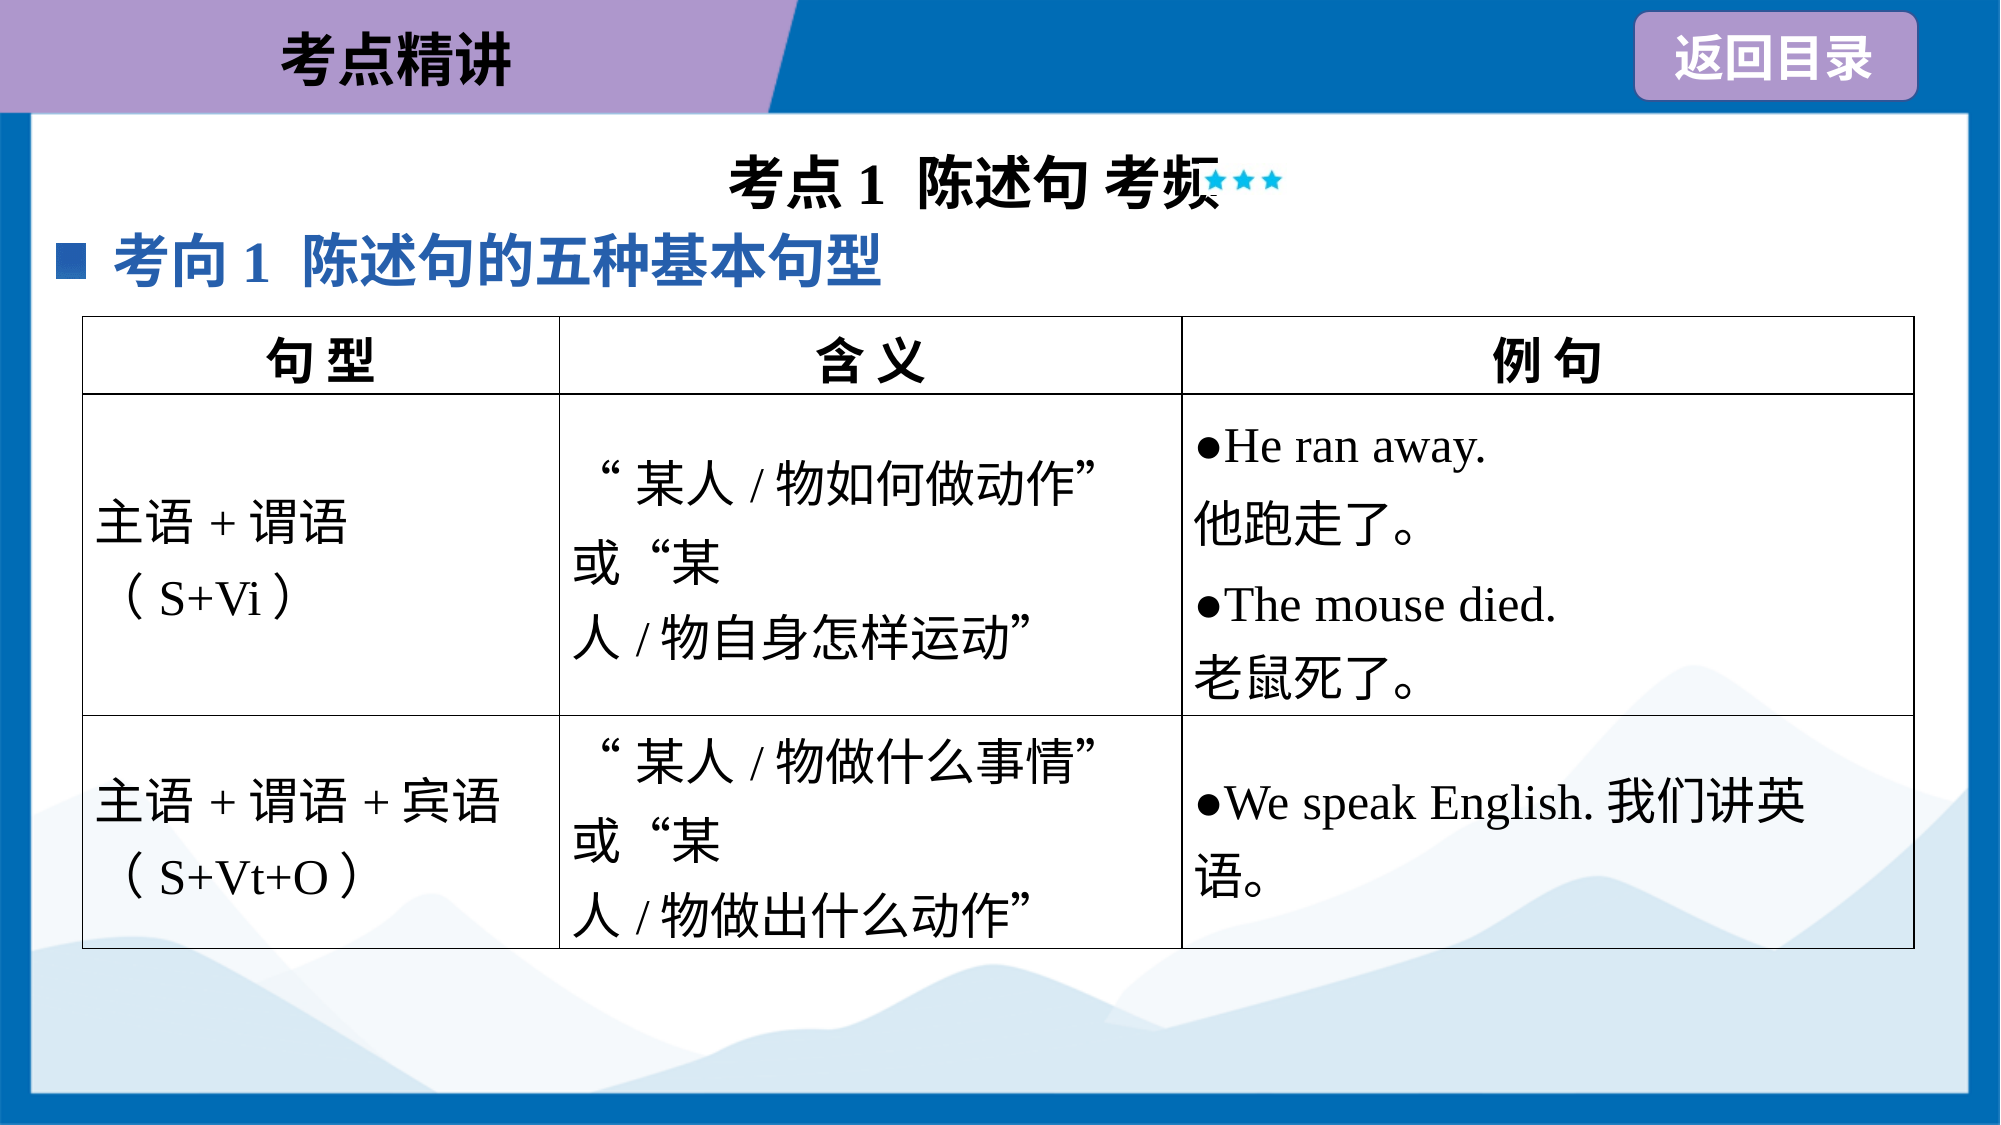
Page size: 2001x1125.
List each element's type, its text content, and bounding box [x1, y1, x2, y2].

text_box 考向1 陈述句的五种基本句型 [112, 223, 1917, 294]
table_cell “某人/物做什么事情”或“某 人/物做出什么动作” [560, 716, 1181, 948]
table_cell ●He ran away. 他跑走了。 ●The mouse died. 老鼠死了。 [1183, 395, 1913, 715]
table_header 含 义 [560, 317, 1181, 393]
table_header 句 型 [83, 317, 559, 393]
table_cell “某人/物如何做动作”或“某 人/物自身怎样运动” [560, 395, 1181, 715]
picture [0, 0, 2000, 1125]
table_cell 主语+谓语+宾语 （S+Vt+O） [83, 716, 559, 948]
text_box 考点1 陈述句 考频 . [82, 144, 1918, 215]
table_cell ●We speak English.我们讲英 语。 [1183, 716, 1913, 948]
table_cell 主语+谓语（S+Vi） [83, 395, 559, 715]
table_header 例 句 [1183, 317, 1913, 393]
